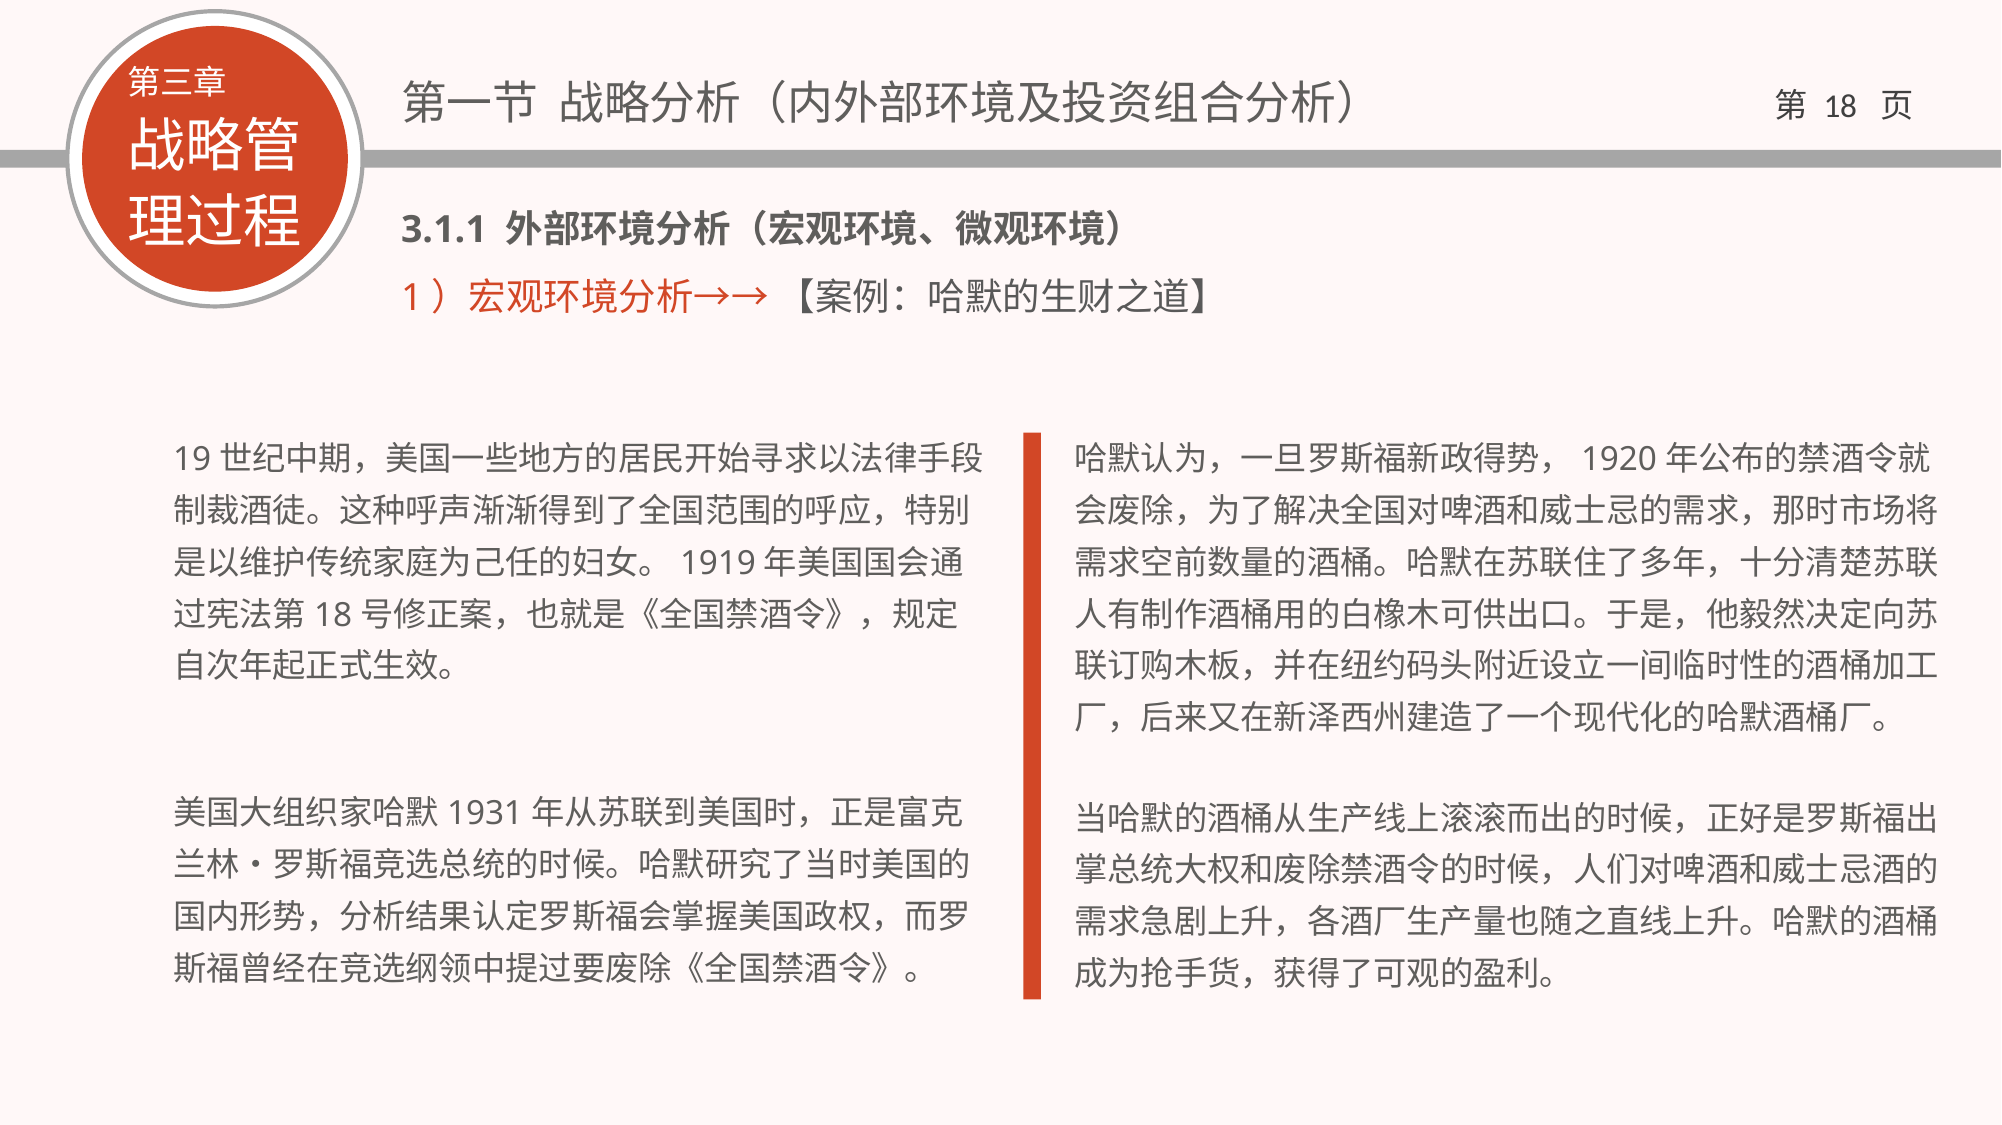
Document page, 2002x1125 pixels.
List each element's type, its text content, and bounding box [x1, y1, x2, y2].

text_box 当哈默的酒桶从生产线上滚滚而出的时候，正好是罗斯福出掌总统大权和废除禁酒令的时候，人们对啤酒和威士忌酒的需求急剧上升，各酒厂生产量也随之直线上升。哈默的酒桶成为抢手货，获得了可观的盈利。 [1059, 777, 1961, 1000]
text_box 19世纪中期，美国一些地方的居民开始寻求以法律手段制裁酒徒。这种呼声渐渐得到了全国范围的呼应，特别是以维护传统家庭为己任的妇女。1919年美国国会通过宪法第18号修正案，也就是《全国禁酒令》，规定自次年起正式生效。 [158, 417, 1001, 692]
text_box 3.1.1 外部环境分析（宏观环境、微观环境） [386, 184, 1284, 251]
text_box 美国大组织家哈默1931年从苏联到美国时，正是富克兰林•罗斯福竞选总统的时候。哈默研究了当时美国的国内形势，分析结果认定罗斯福会掌握美国政权，而罗斯福曾经在竞选纲领中提过要废除《全国禁酒令》。 [158, 772, 1001, 995]
text_box 1）宏观环境分析→→ 【案例：哈默的生财之道】 [386, 251, 1284, 326]
text_box [1021, 430, 1043, 1002]
text_box 哈默认为，一旦罗斯福新政得势，1920年公布的禁酒令就会废除，为了解决全国对啤酒和威士忌的需求，那时市场将需求空前数量的酒桶。哈默在苏联住了多年，十分清楚苏联人有制作酒桶用的白橡木可供出口。于是，他毅然决定向苏联订购木板，并在纽约码头附近设立一间临时性的酒桶加工厂，后来又在新泽西州建造了一个现代化的哈默酒桶厂。 [1059, 417, 1961, 744]
